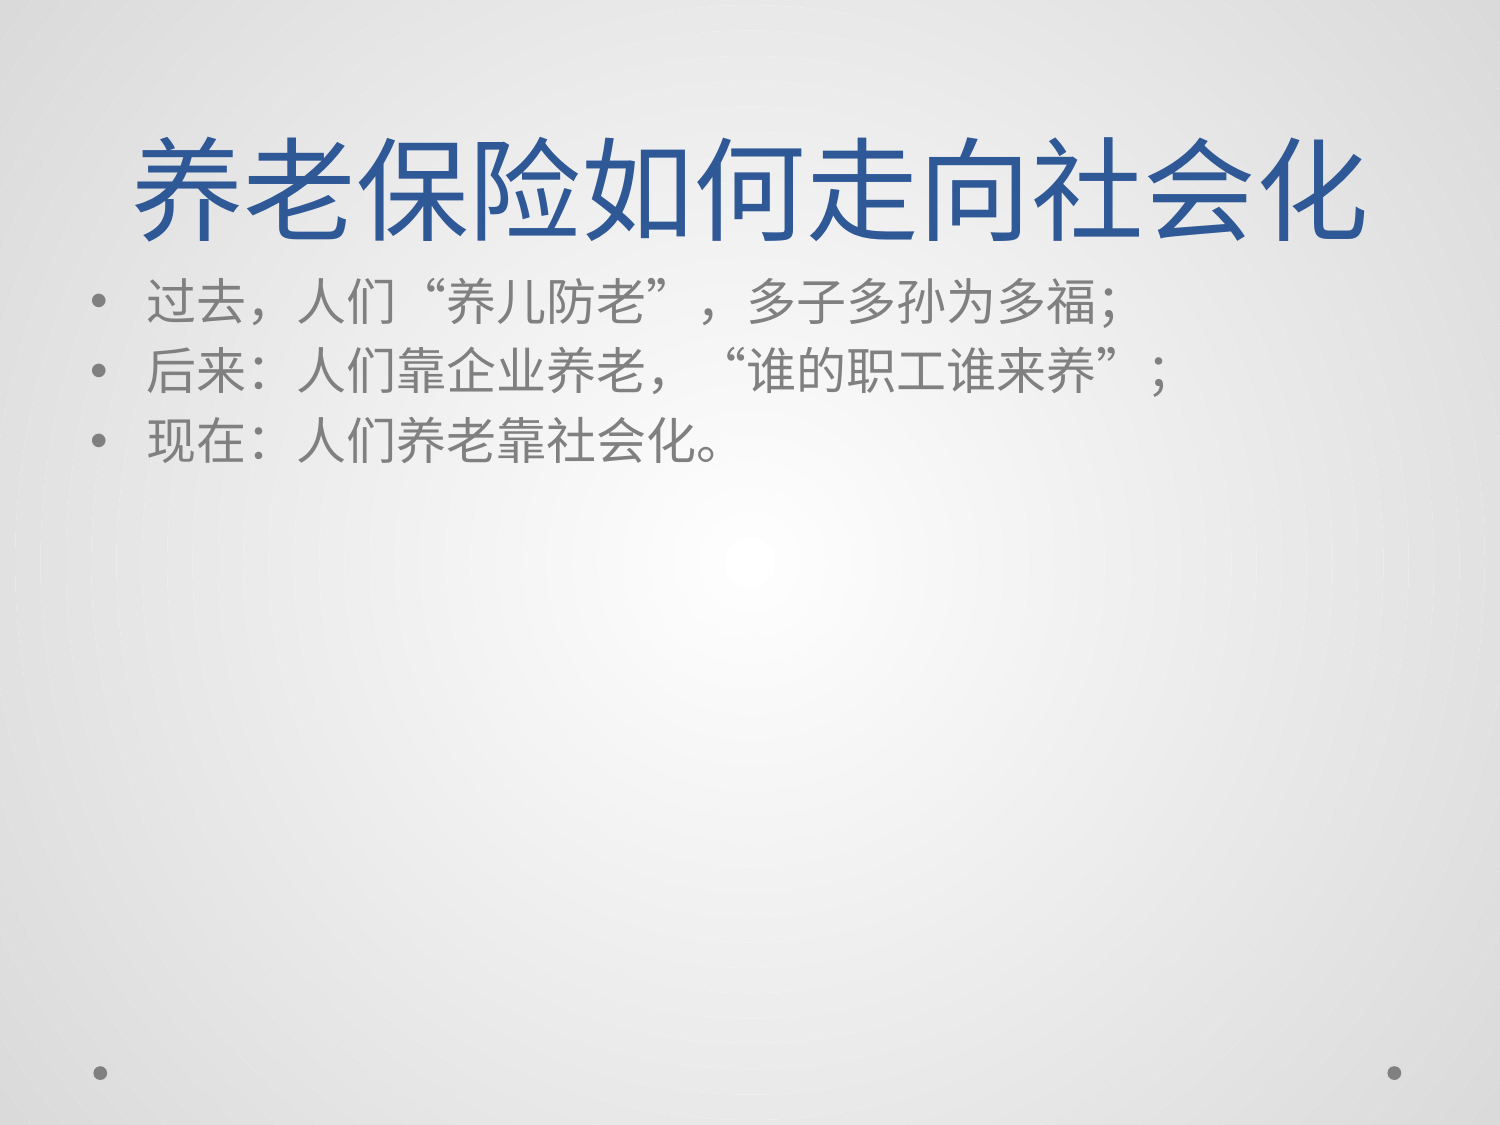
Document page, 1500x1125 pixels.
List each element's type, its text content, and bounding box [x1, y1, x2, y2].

title 养老保险如何走向社会化 [75, 0, 1425, 262]
list 过去，人们“养儿防老”，多子多孙为多福； 后来：人们靠企业养老，“谁的职工谁来养”； 现在：人们养老靠社会化。 [75, 262, 1425, 1005]
